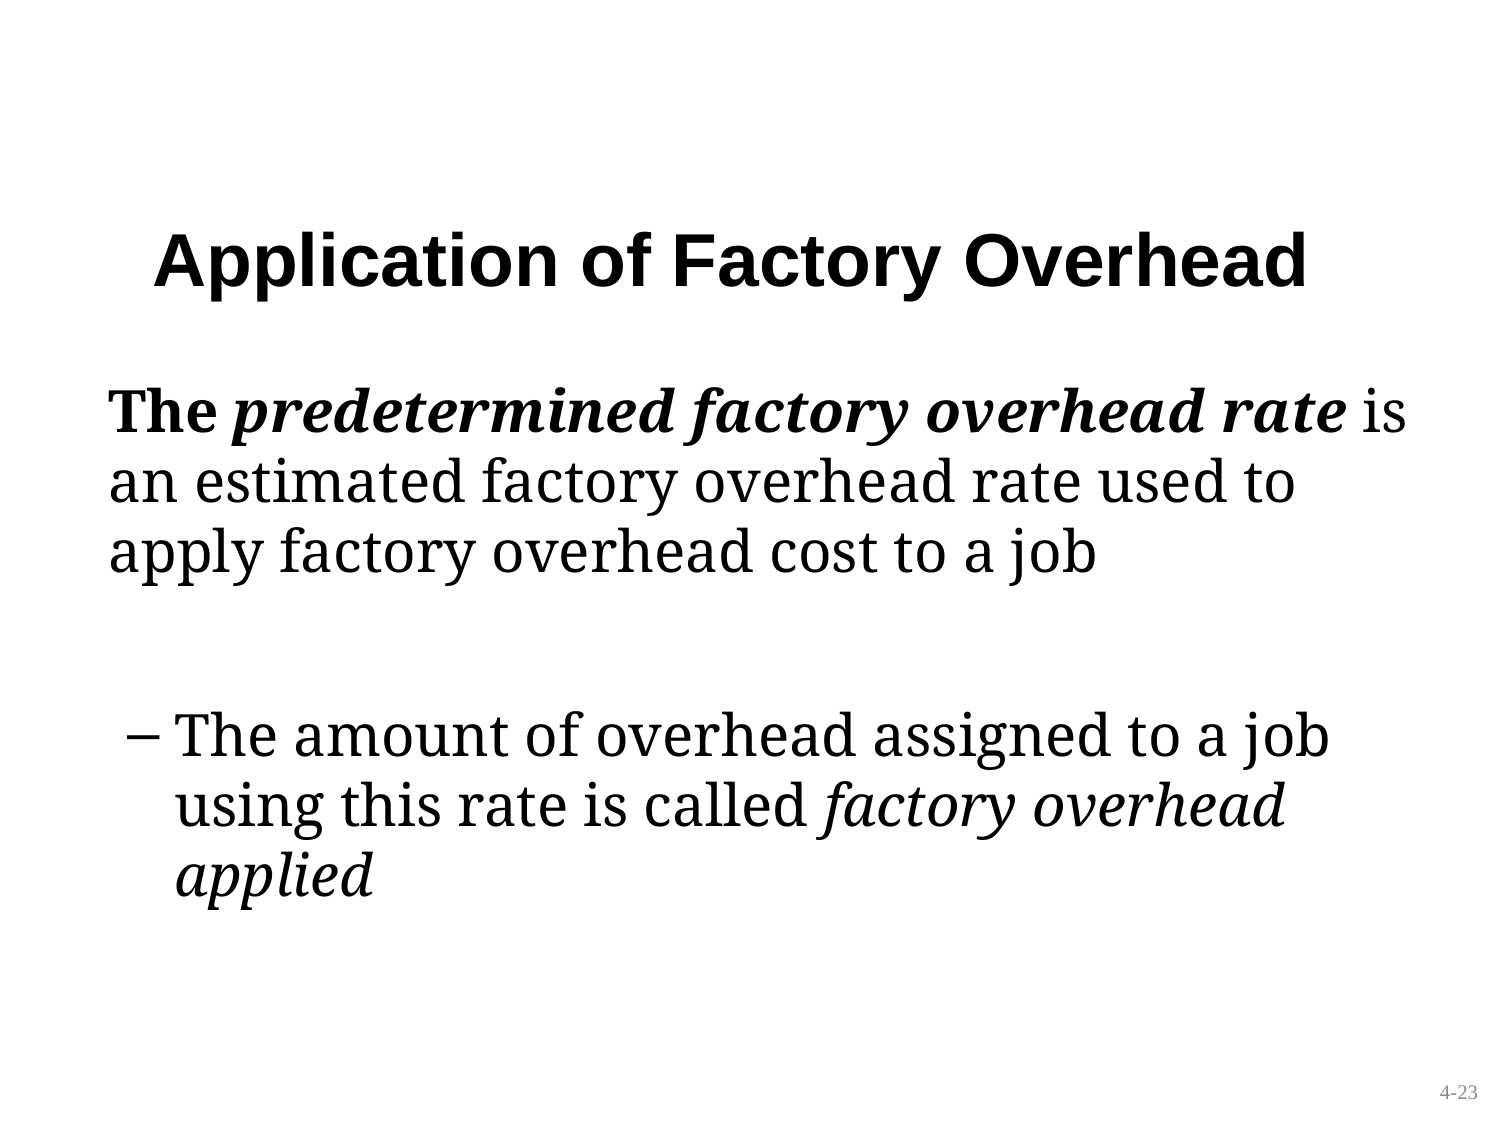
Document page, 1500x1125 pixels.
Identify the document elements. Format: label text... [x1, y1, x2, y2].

list The predetermined factory overhead rate is an estimated factory overhead rate used to apply factory overhead cost to a job The amount of overhead assigned to a job using this rate is called factory overhead applied [37, 337, 1438, 1026]
text_box Application of Factory Overhead [112, 174, 1350, 338]
slide_number 4-23 [1417, 1068, 1494, 1114]
